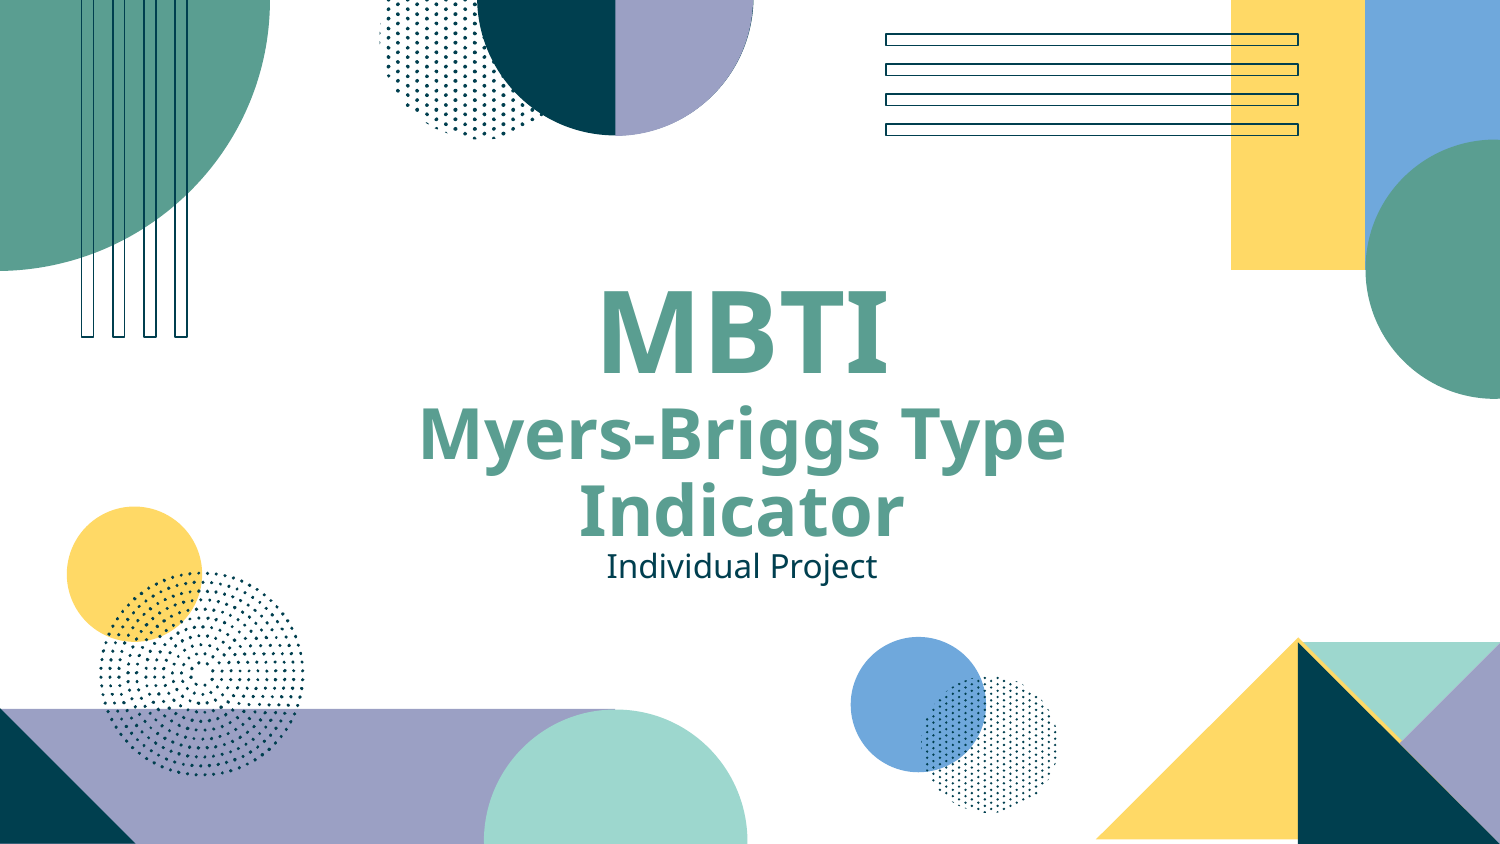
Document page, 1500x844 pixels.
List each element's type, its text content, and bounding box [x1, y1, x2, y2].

subtitle Individual Project [417, 530, 1083, 598]
title MBTI Myers-Briggs Type Indicator [267, 259, 1233, 514]
